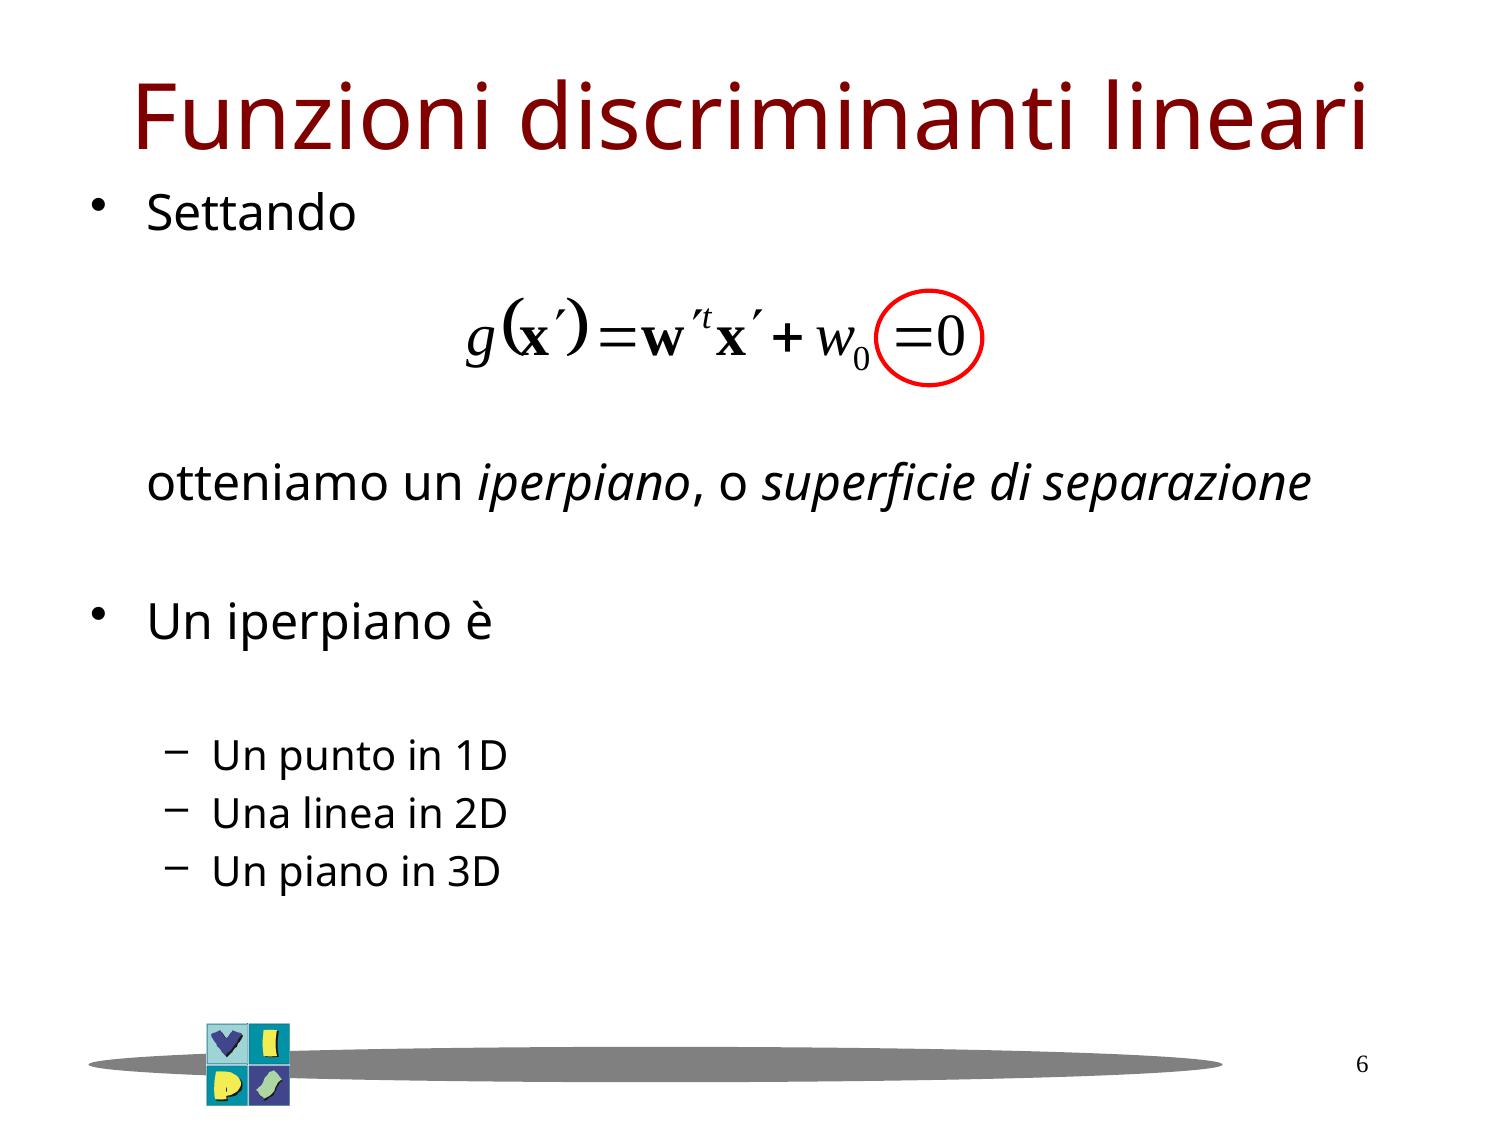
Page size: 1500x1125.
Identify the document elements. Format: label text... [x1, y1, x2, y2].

text_box [979, 316, 985, 360]
slide_number 6 [1033, 1039, 1384, 1118]
title Funzioni discriminanti lineari [76, 19, 1427, 207]
list Settando otteniamo un iperpiano, o superficie di separazione Un iperpiano è Un punto in 1D Una linea in 2D Un piano in 3D [75, 172, 1425, 1005]
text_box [454, 290, 976, 387]
picture [206, 1023, 290, 1106]
